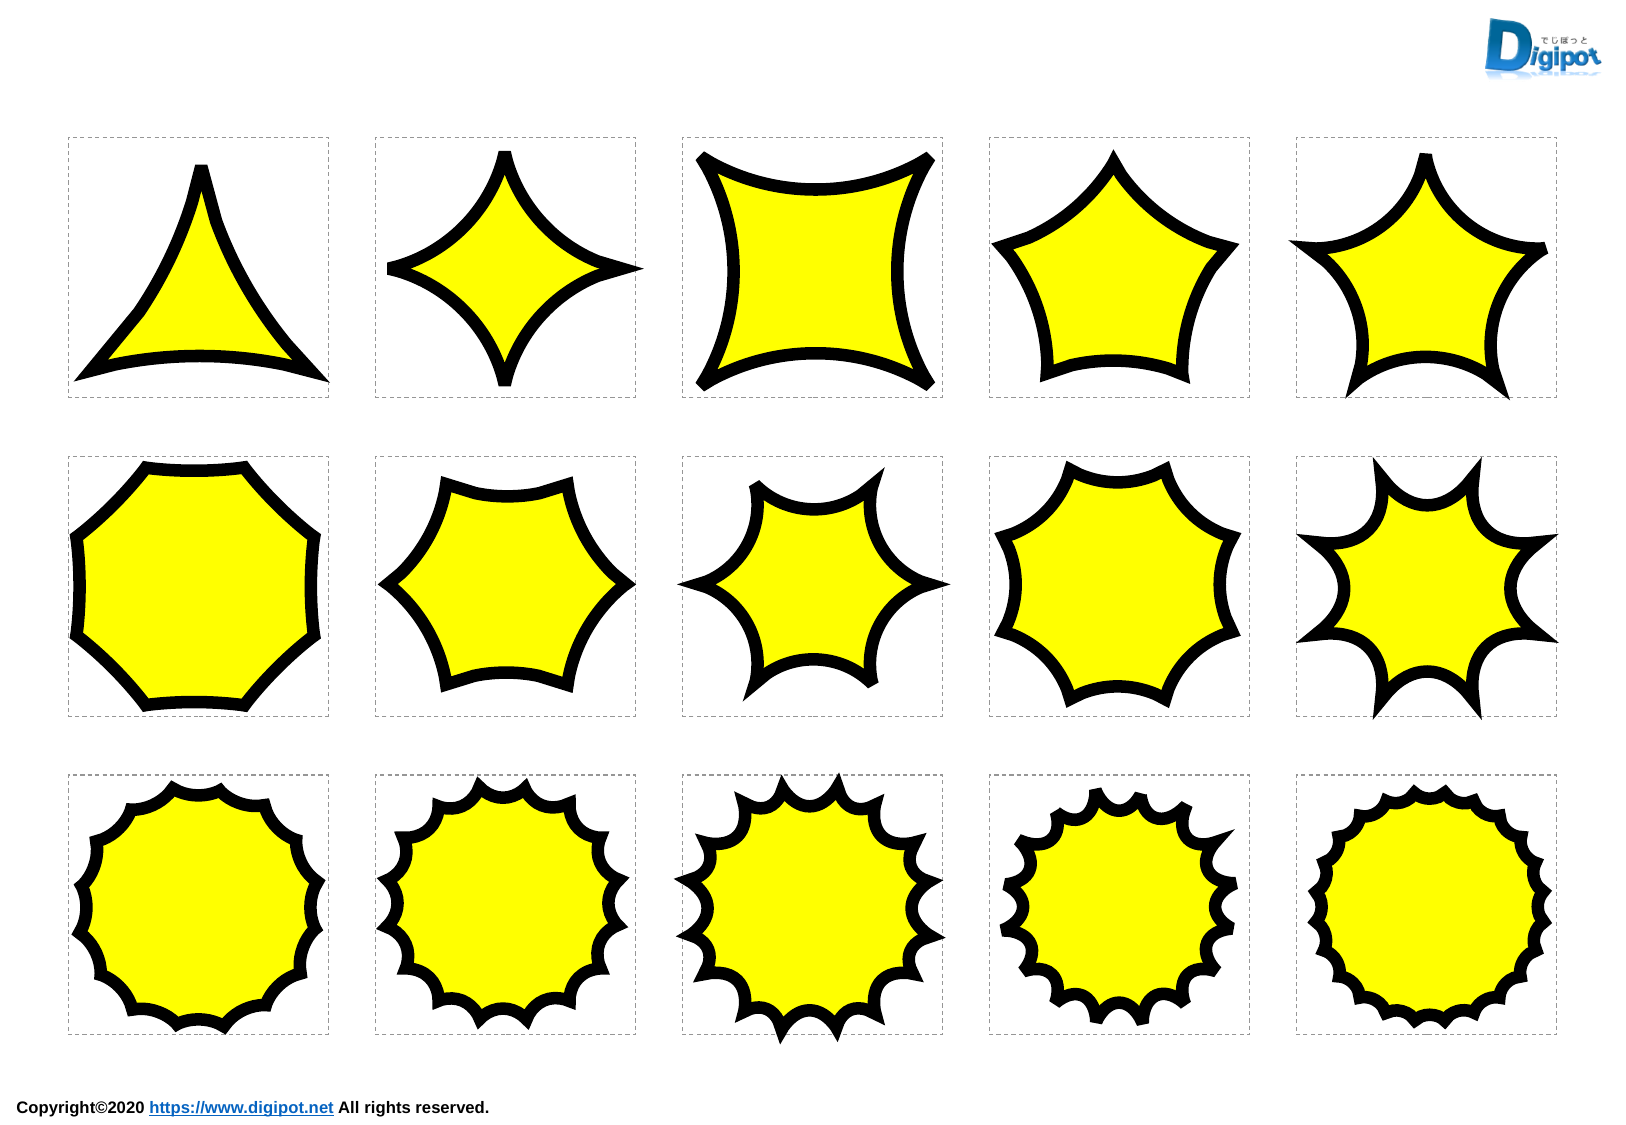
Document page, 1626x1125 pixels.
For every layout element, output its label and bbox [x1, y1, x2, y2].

text_box [388, 152, 626, 386]
text_box [386, 482, 628, 687]
text_box [1001, 789, 1236, 1024]
text_box [78, 787, 319, 1028]
text_box [685, 784, 934, 1033]
text_box [75, 466, 316, 707]
text_box [87, 165, 315, 374]
text_box [384, 785, 621, 1022]
text_box [1305, 154, 1546, 386]
text_box [1314, 791, 1546, 1023]
picture [1485, 18, 1602, 82]
text_box [1001, 468, 1234, 701]
text_box [1000, 160, 1231, 376]
text_box [699, 155, 931, 387]
text_box [1312, 473, 1543, 704]
text_box [694, 482, 934, 687]
